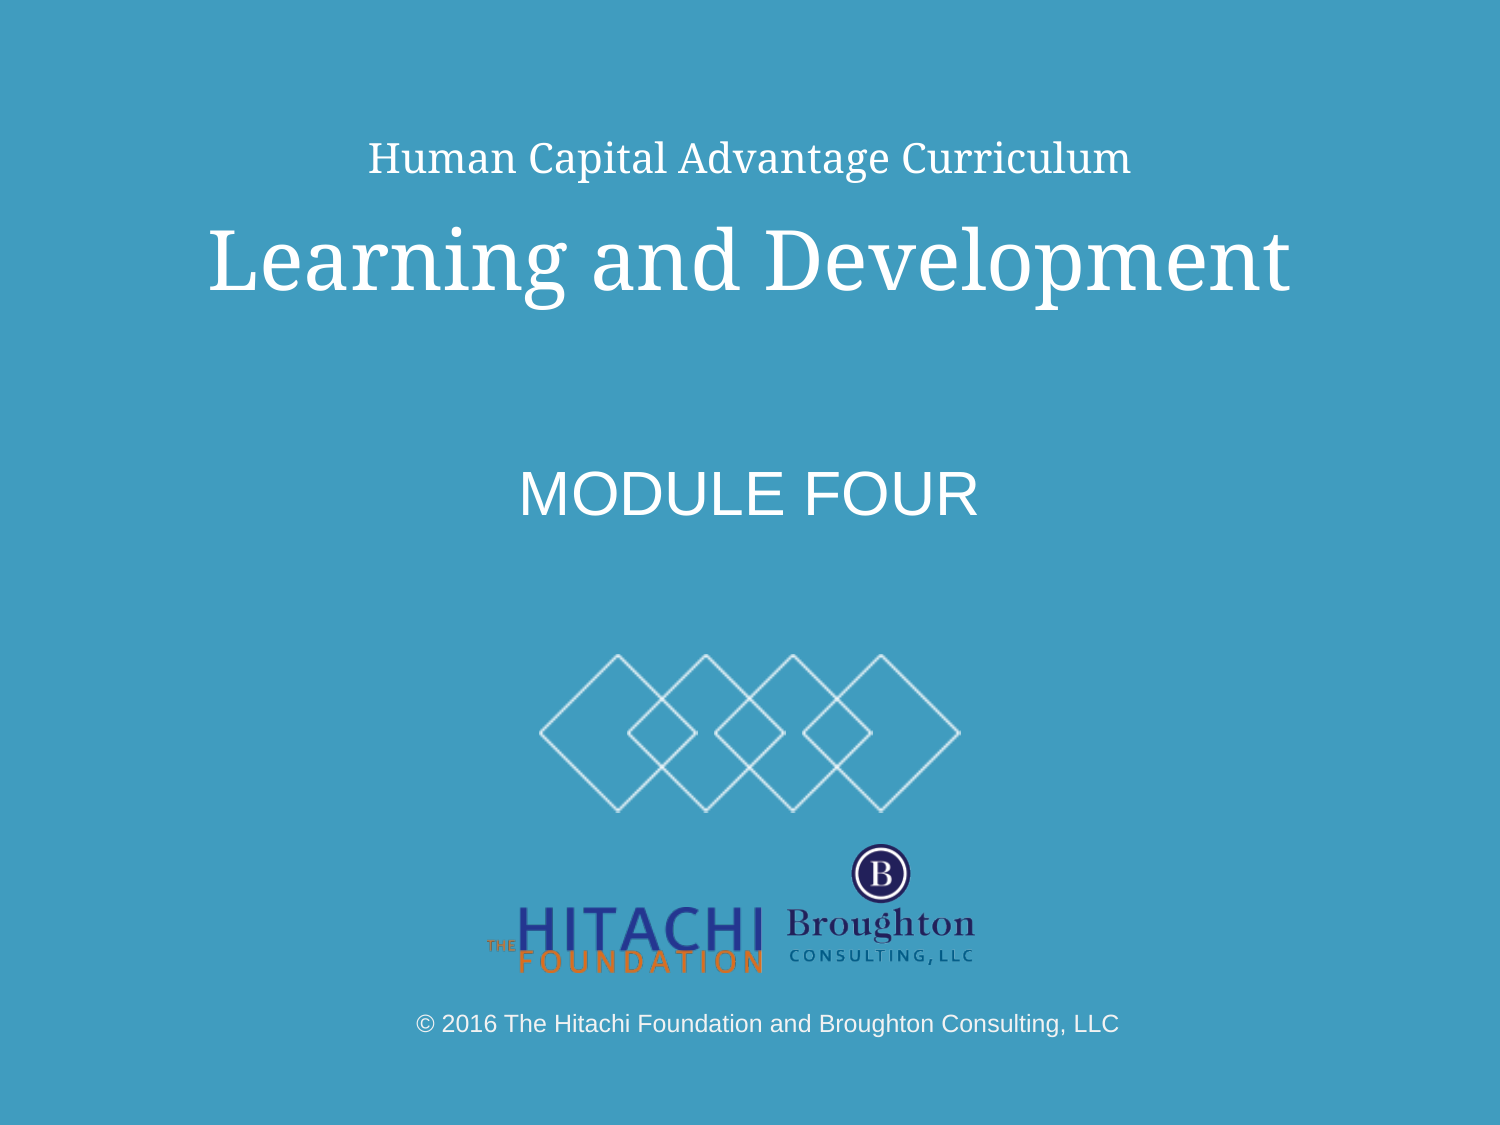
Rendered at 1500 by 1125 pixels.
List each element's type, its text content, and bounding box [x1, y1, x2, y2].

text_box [539, 653, 961, 813]
footer © 2016 The Hitachi Foundation and Broughton Consulting, LLC [399, 1013, 1138, 1025]
picture [787, 844, 976, 965]
picture [487, 906, 763, 973]
text_box Learning and Development [112, 199, 1388, 338]
text_box [0, 1013, 1500, 1125]
text_box Human Capital Advantage Curriculum [112, 124, 1388, 188]
text_box MODULE FOUR [0, 445, 1500, 1013]
text_box [0, 0, 1500, 445]
